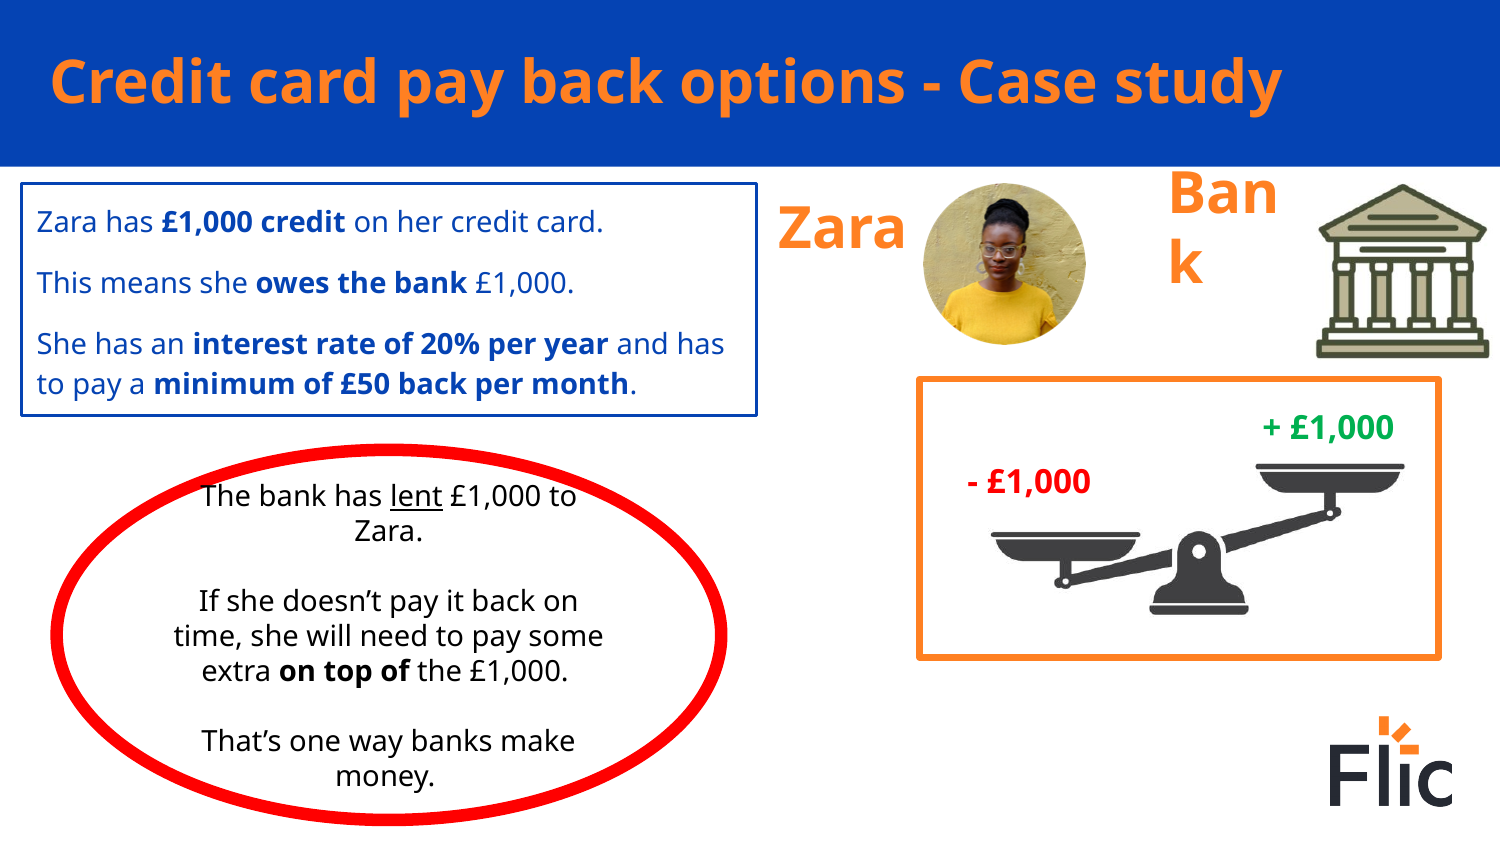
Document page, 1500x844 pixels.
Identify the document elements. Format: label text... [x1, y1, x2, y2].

picture [985, 449, 1408, 624]
title - £1,000 [952, 437, 1121, 523]
text_box Zara has £1,000 credit on her credit card. This means she owes the bank £1,000. She has an interest rate of 20% per year and has to pay a minimum of £50 back per month. [21, 183, 757, 416]
picture [923, 182, 1086, 346]
title Bank [1151, 183, 1307, 268]
text_box [919, 378, 1439, 658]
title Credit card pay back options - Case study [34, 37, 1303, 122]
text_box The bank has lent £1,000 to Zara. If she doesn’t pay it back on time, she will need to pay some extra on top of the £1,000. That’s one way banks make money. [56, 449, 722, 820]
title + £1,000 [1247, 383, 1416, 469]
title Zara [763, 183, 921, 268]
picture [1330, 716, 1452, 807]
picture [1311, 180, 1496, 363]
